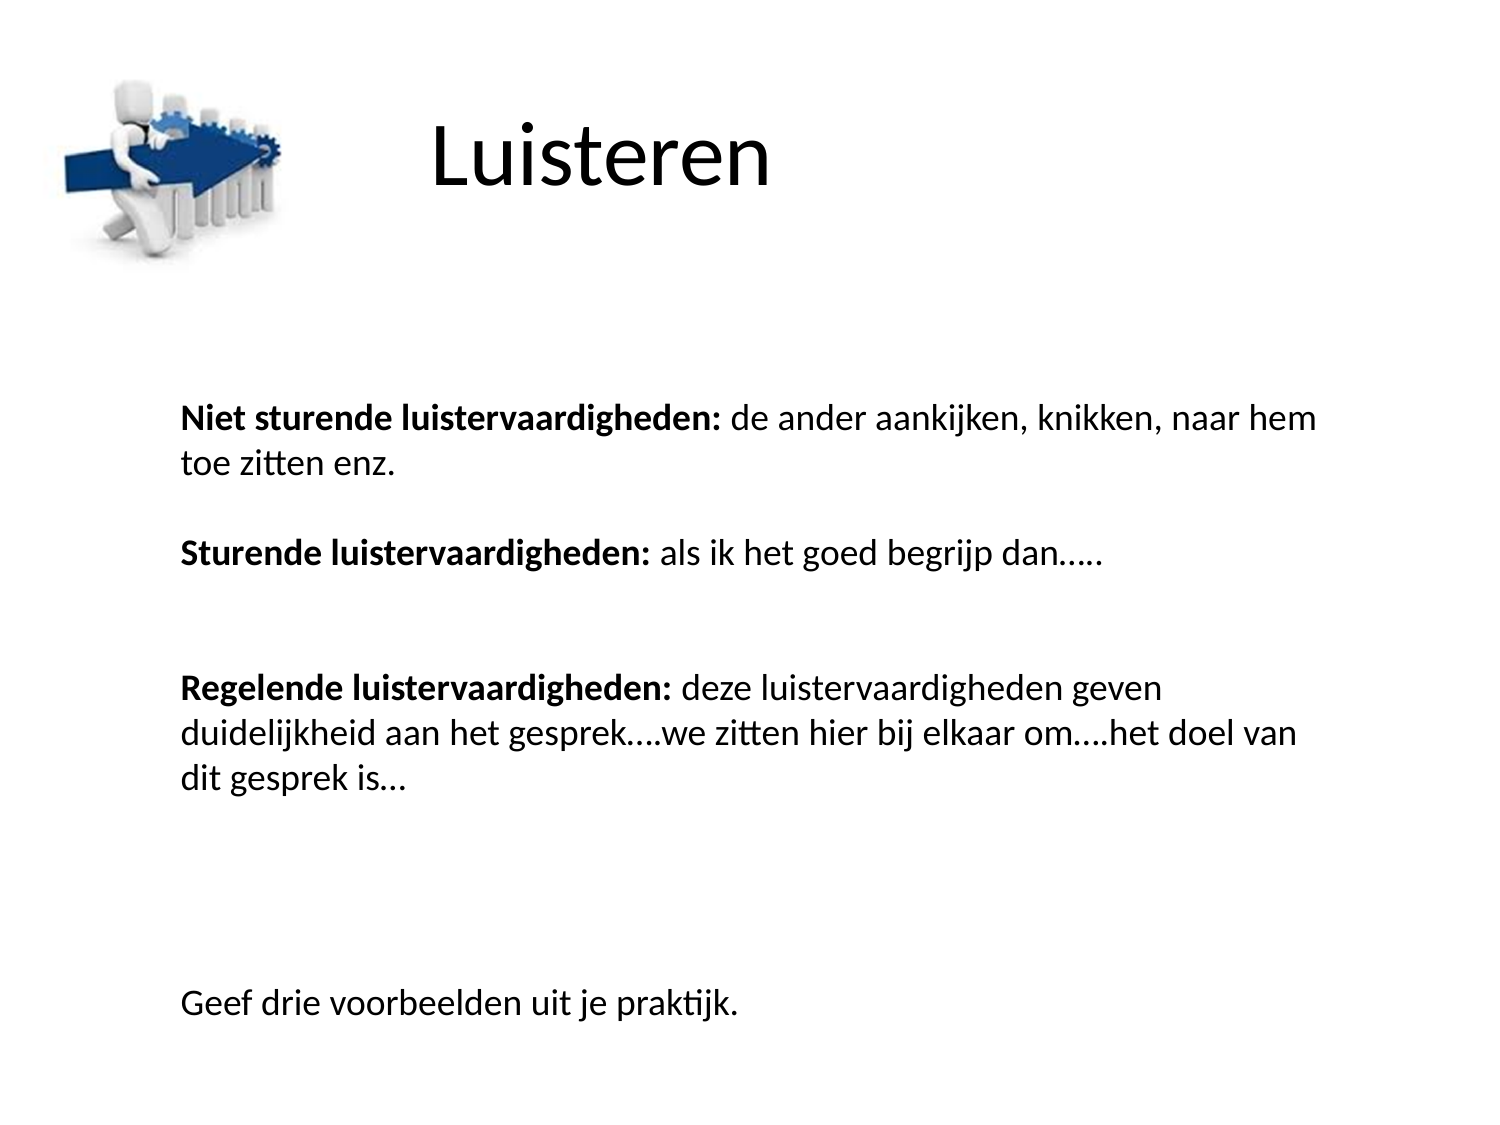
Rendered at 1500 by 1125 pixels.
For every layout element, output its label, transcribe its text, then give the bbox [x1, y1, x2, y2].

picture [17, 66, 327, 281]
text_box Niet sturende luistervaardigheden: de ander aankijken, knikken, naar hem toe zitten enz. Sturende luistervaardigheden: als ik het goed begrijp dan….. Regelende luistervaardigheden: deze luistervaardigheden geven duidelijkheid aan het gesprek….we zitten hier bij elkaar om….het doel van dit gesprek is… Geef drie voorbeelden uit je praktijk. [165, 385, 1334, 1030]
title Luisteren [289, 54, 916, 244]
